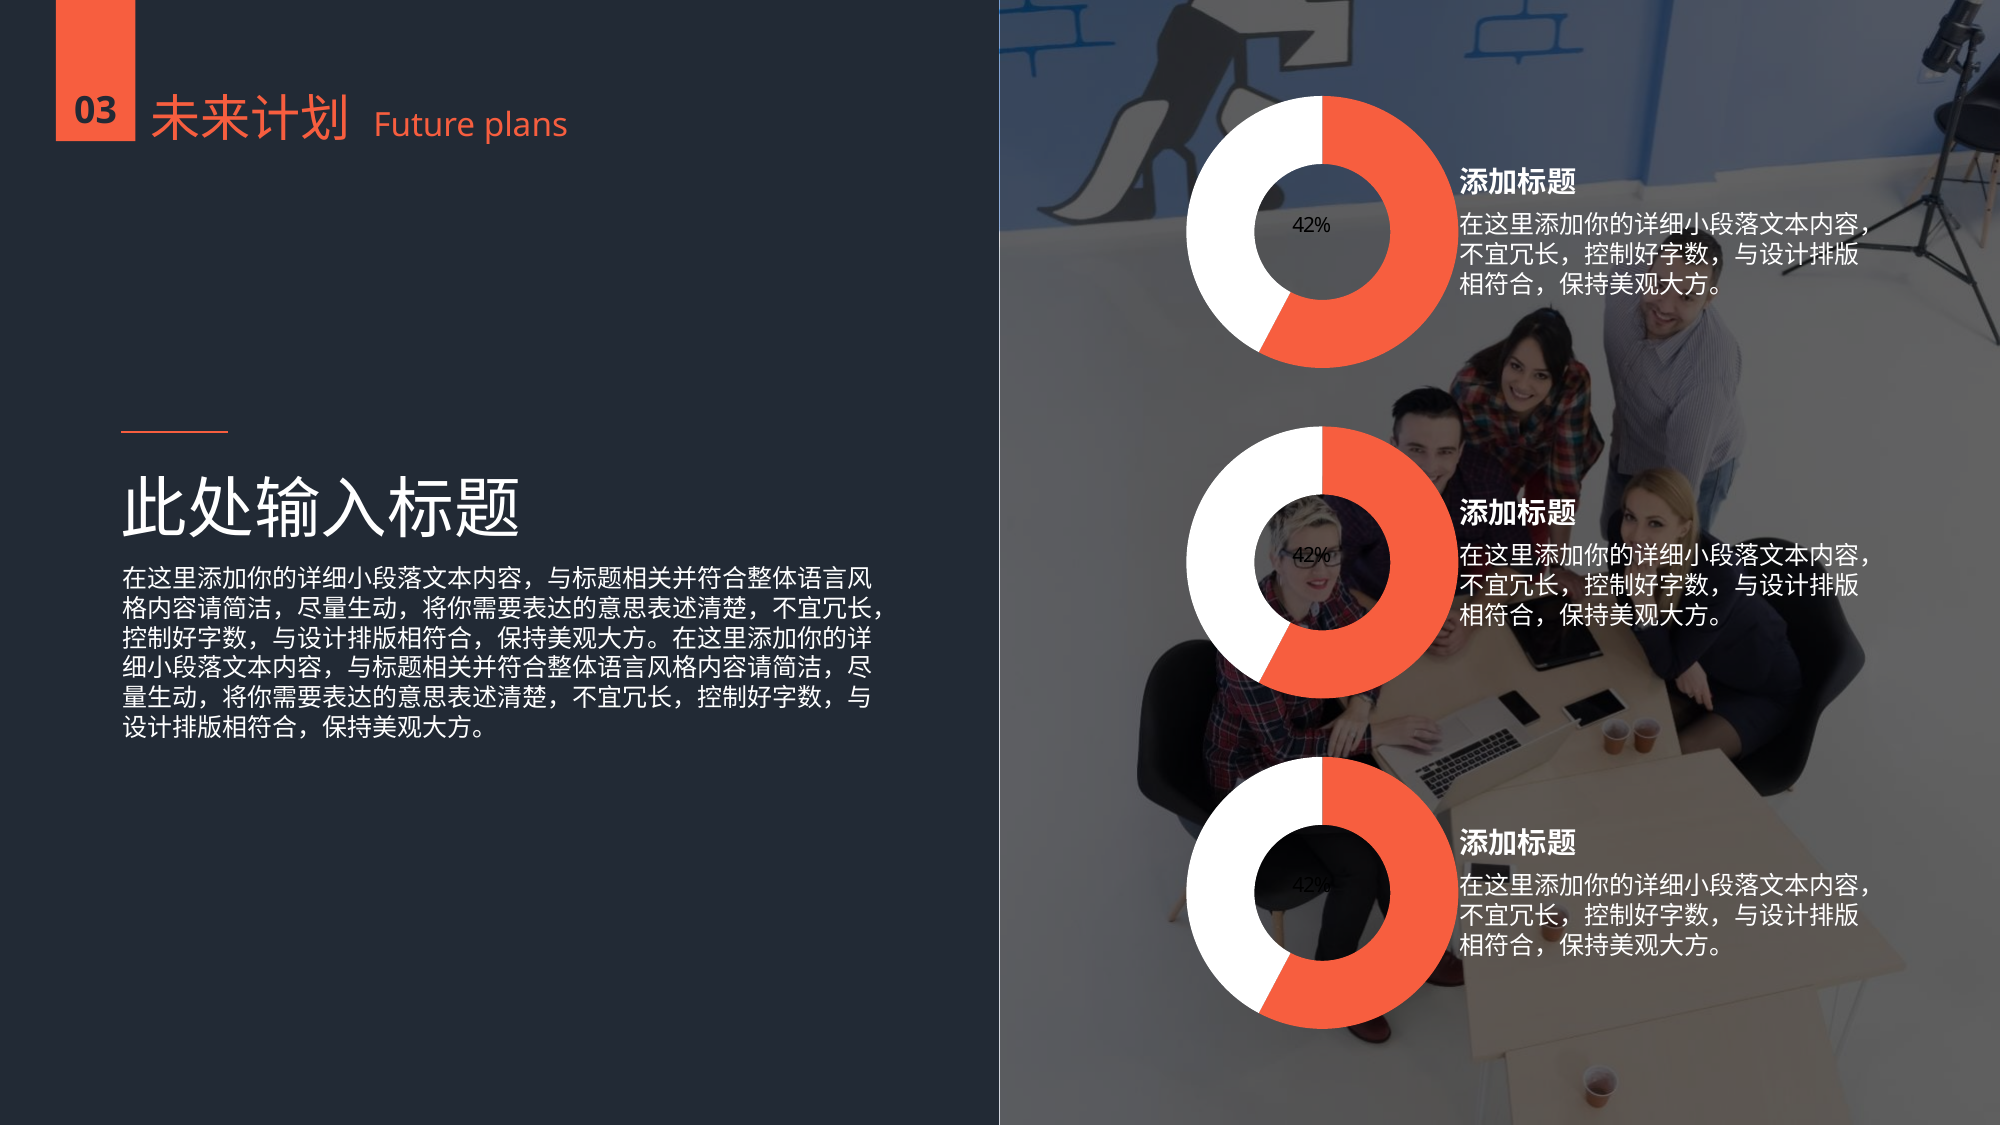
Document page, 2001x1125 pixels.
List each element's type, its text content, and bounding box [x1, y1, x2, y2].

text_box [0, 81, 136, 179]
text_box 在这里添加你的详细小段落文本内容，与标题相关并符合整体语言风格内容请简洁，尽量生动，将你需要表达的意思表述清楚，不宜冗长，控制好字数，与设计排版相符合，保持美观大方。在这里添加你的详细小段落文本内容，与标题相关并符合整体语言风格内容请简洁，尽量生动，将你需要表达的意思表述清楚，不宜冗长，控制好字数，与设计排版相符合，保持美观大方。 [108, 554, 892, 750]
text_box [1444, 486, 1892, 639]
chart [1071, 420, 1571, 705]
text_box 此处输入标题 [106, 458, 550, 554]
chart [1071, 90, 1571, 374]
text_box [999, 0, 2000, 1125]
text_box 03 [47, 78, 145, 139]
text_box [1444, 156, 1892, 308]
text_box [1444, 817, 1892, 969]
text_box 未来计划 Future plans [136, 78, 758, 154]
text_box [55, 0, 136, 78]
chart [1071, 751, 1571, 1035]
